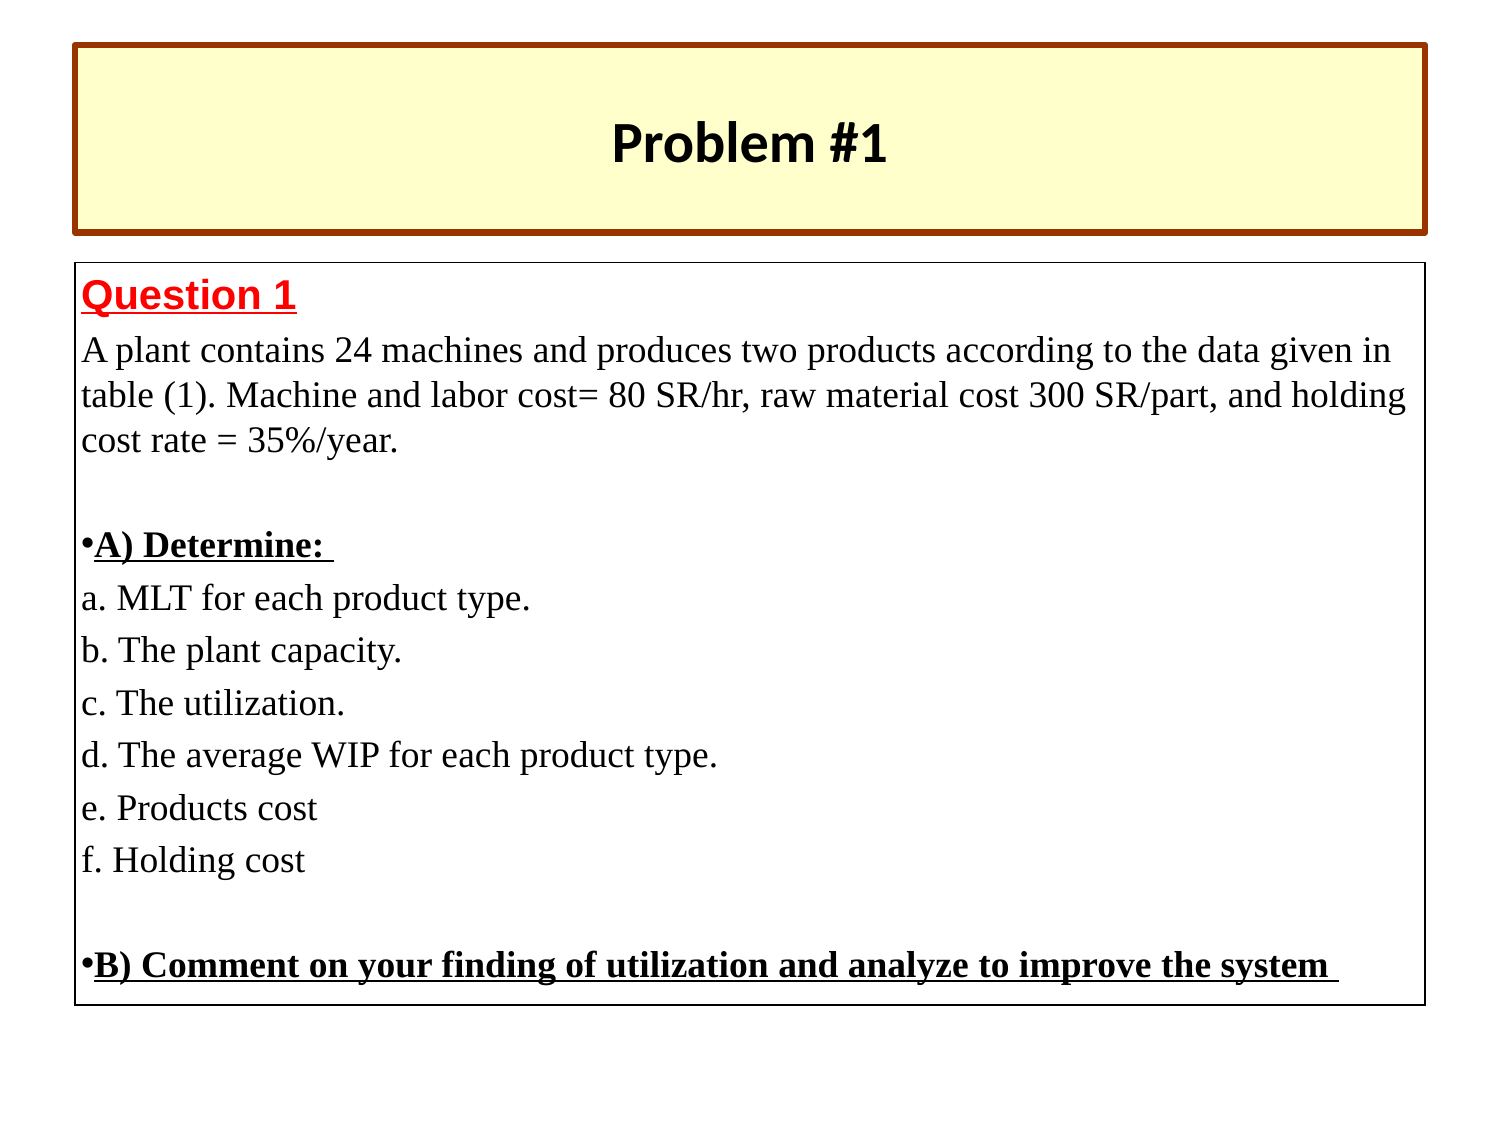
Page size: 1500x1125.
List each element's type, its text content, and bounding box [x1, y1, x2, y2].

list Question 1 A plant contains 24 machines and produces two products according to the data given in table (1). Machine and labor cost= 80 SR/hr, raw material cost 300 SR/part, and holding cost rate = 35%/year. A) Determine: a. MLT for each product type. b. The plant capacity. c. The utilization. d. The average WIP for each product type. e. Products cost f. Holding cost B) Comment on your finding of utilization and analyze to improve the system [75, 262, 1425, 1005]
title Problem #1 [75, 45, 1425, 233]
